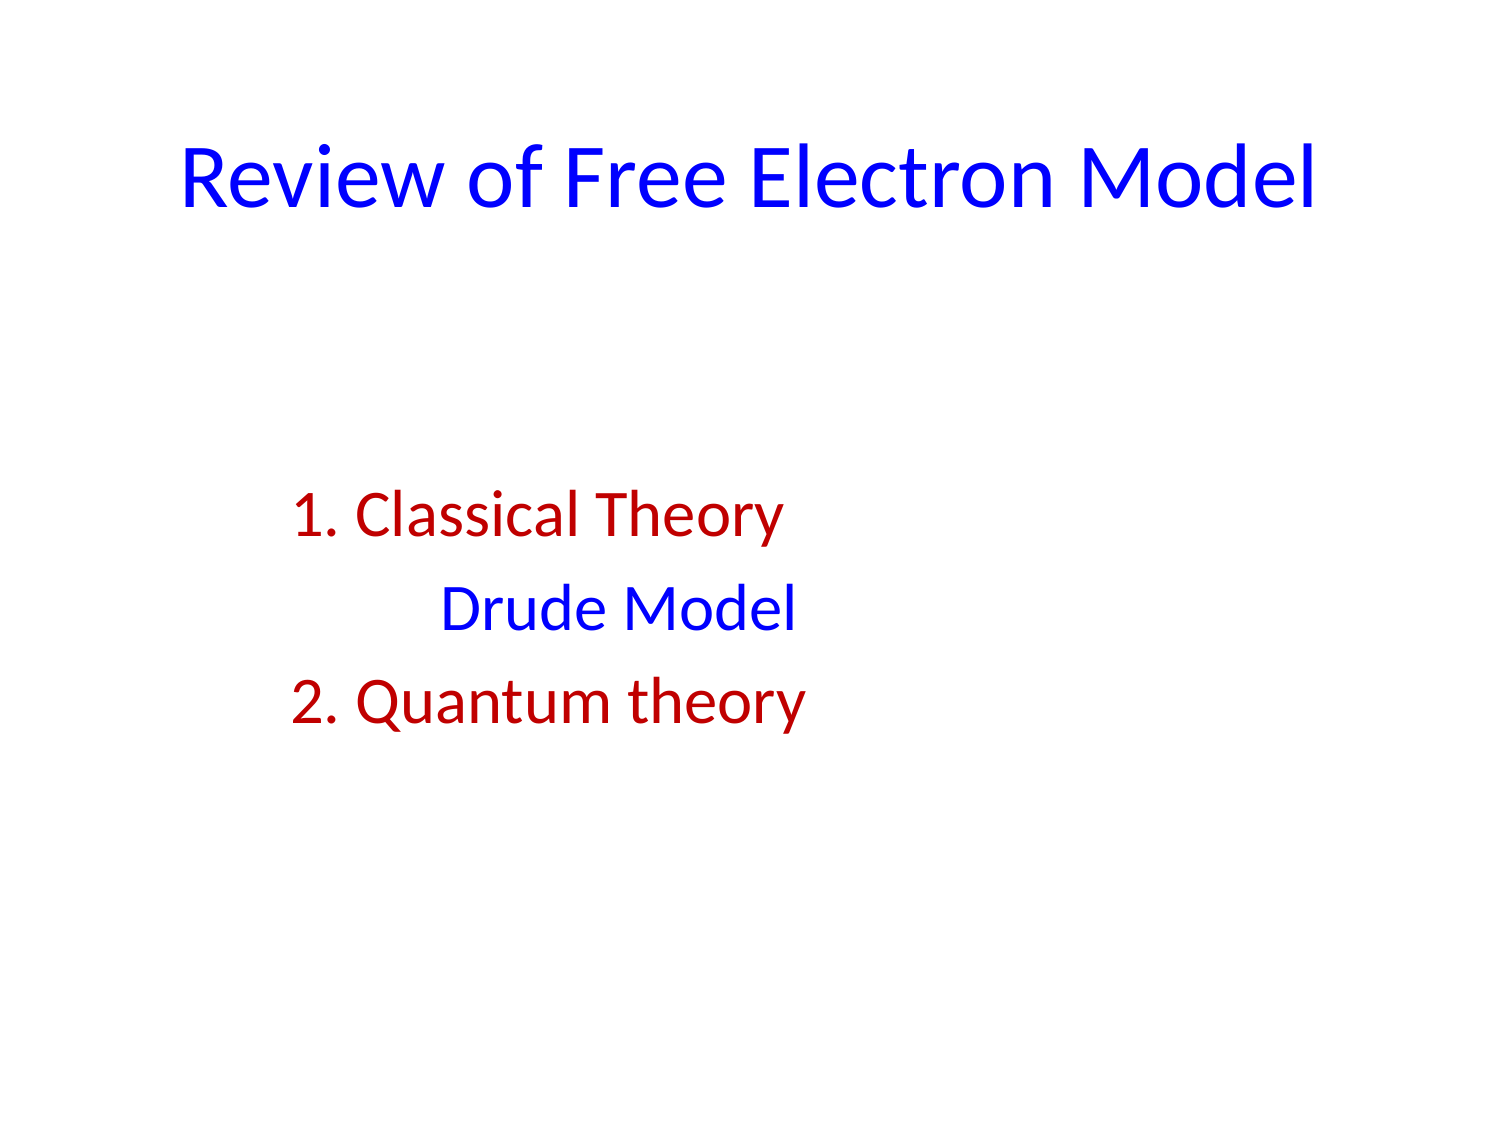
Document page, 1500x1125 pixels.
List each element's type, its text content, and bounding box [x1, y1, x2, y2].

subtitle 1. Classical Theory Drude Model 2. Quantum theory [275, 462, 1325, 750]
title Review of Free Electron Model [112, 50, 1388, 292]
